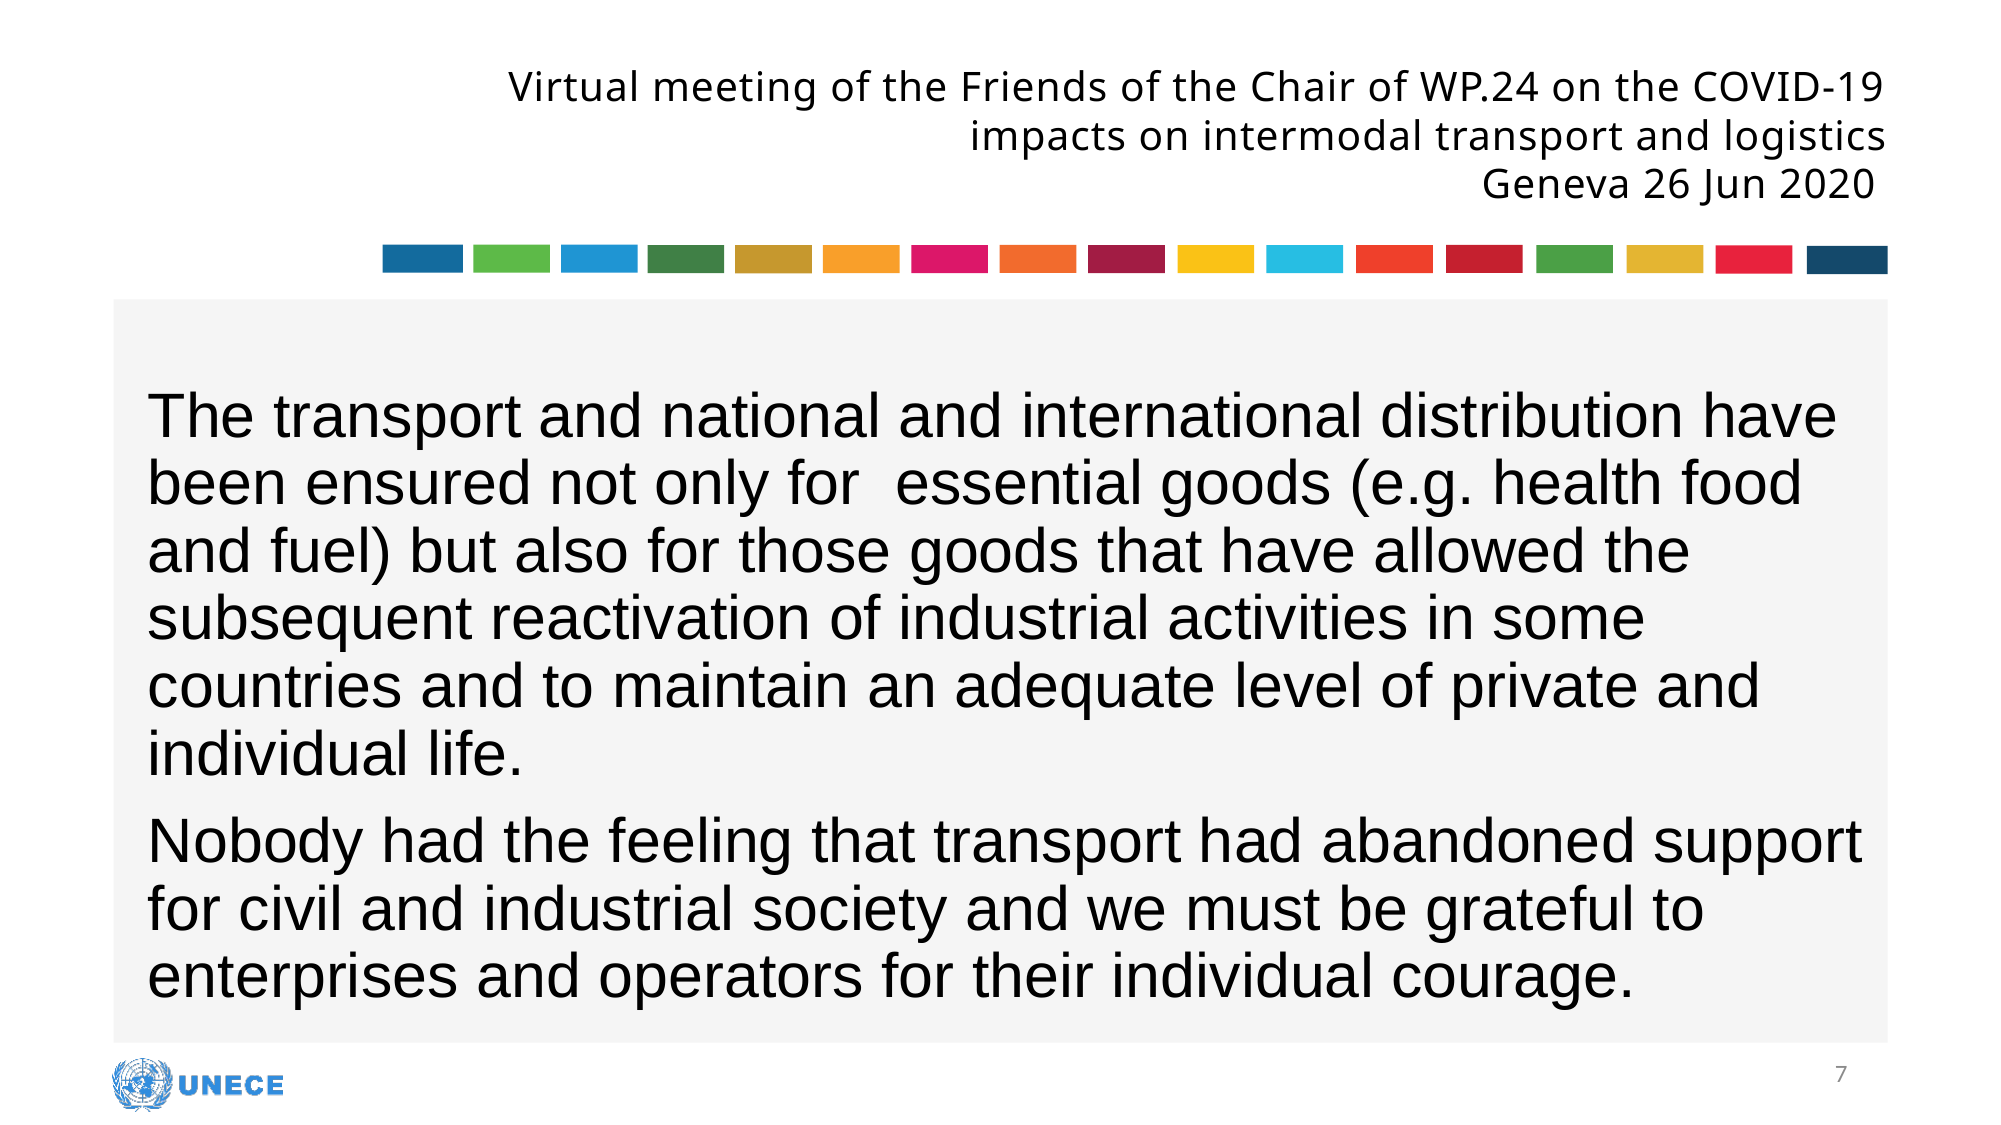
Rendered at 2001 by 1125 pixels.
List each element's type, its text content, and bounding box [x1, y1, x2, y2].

list The transport and national and international distribution have been ensured not only for essential goods (e.g. health food and fuel) but also for those goods that have allowed the subsequent reactivation of industrial activities in some countries and to maintain an adequate level of private and individual life. Nobody had the feeling that transport had abandoned support for civil and industrial society and we must be grateful to enterprises and operators for their individual courage. [113, 299, 1888, 1043]
picture [108, 1057, 286, 1113]
slide_number 7 [1412, 1042, 1863, 1103]
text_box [382, 231, 1888, 286]
text_box Virtual meeting of the Friends of the Chair of WP.24 on the COVID-19 impacts on intermodal transport and logistics Geneva 26 Jun 2020 [457, 52, 1903, 216]
